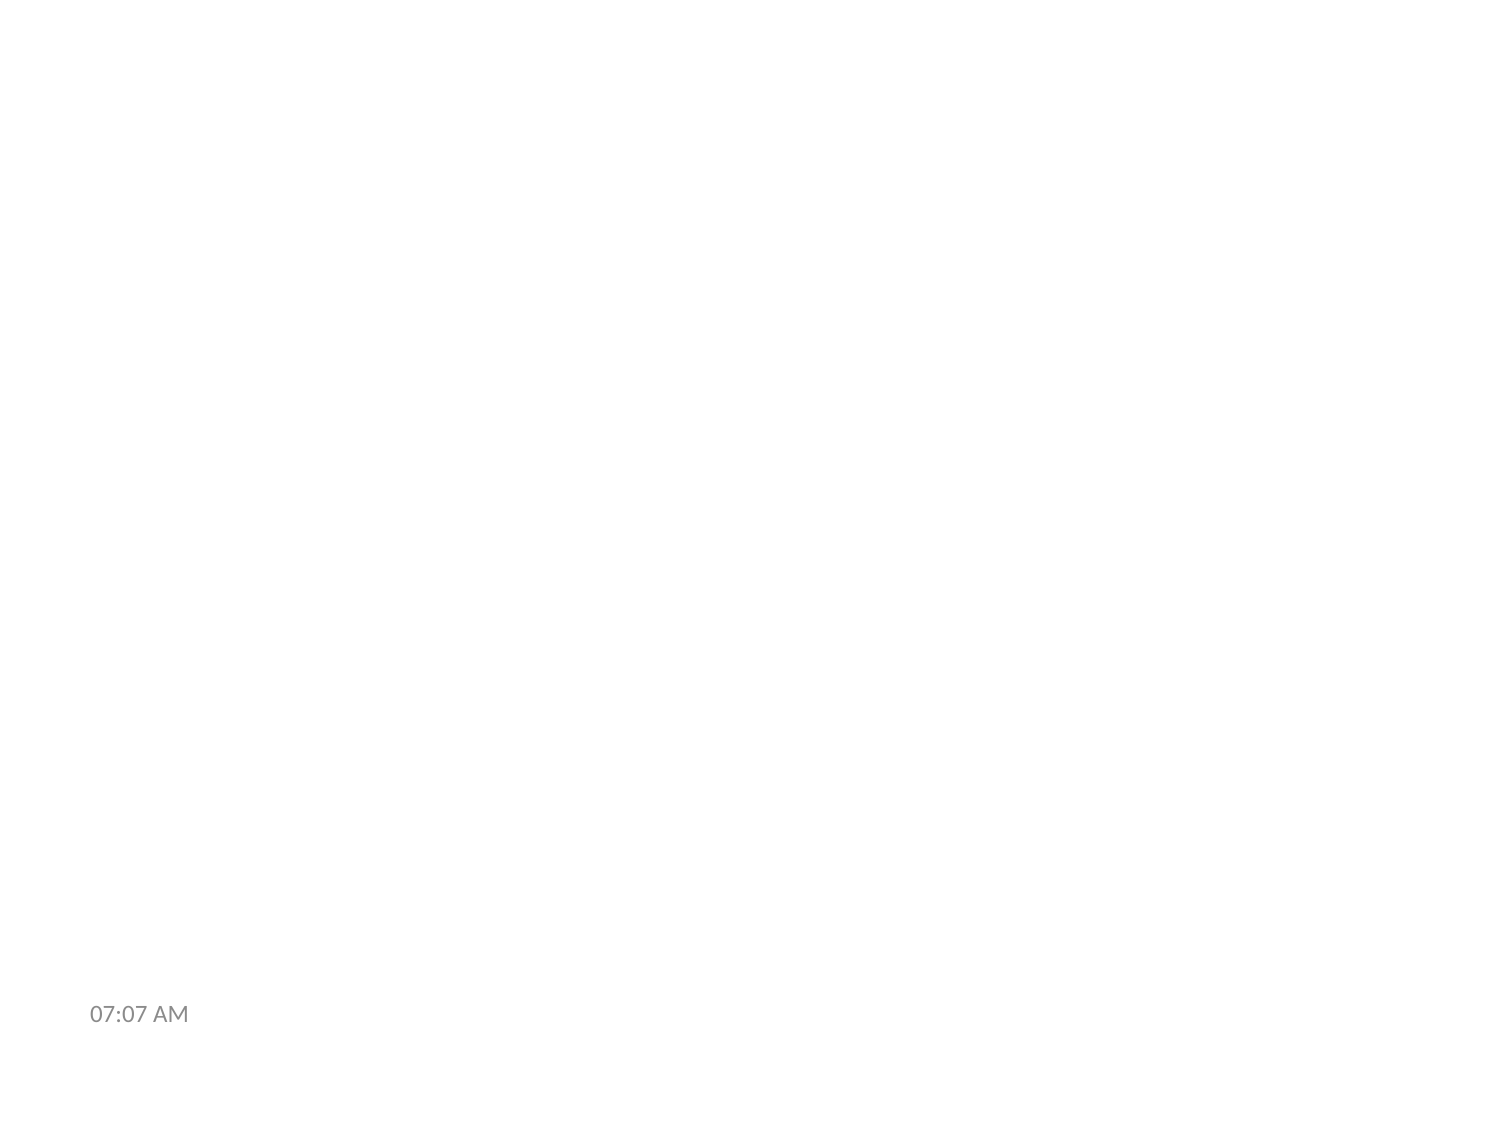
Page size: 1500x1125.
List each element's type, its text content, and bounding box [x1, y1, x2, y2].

text_box 3:35 PM [75, 982, 425, 1043]
